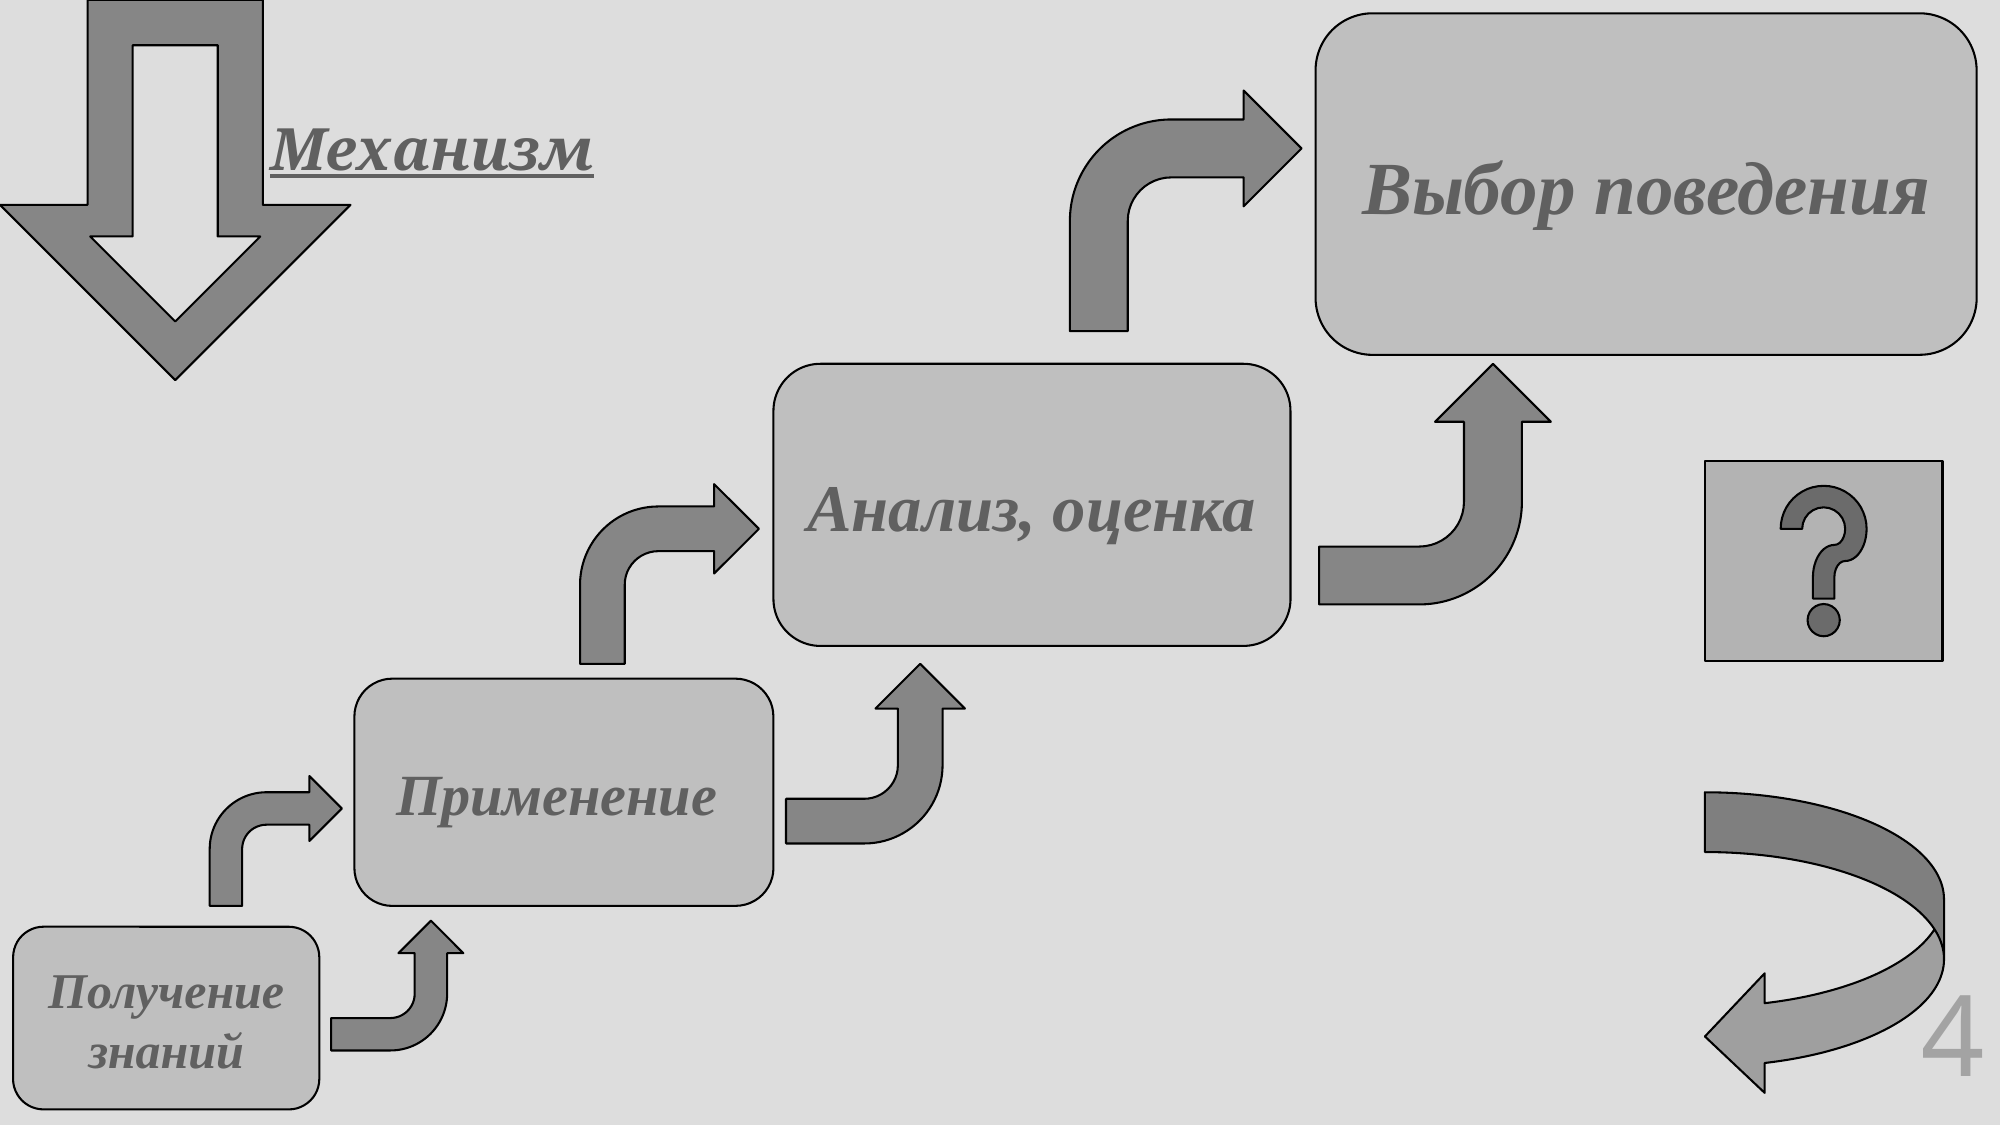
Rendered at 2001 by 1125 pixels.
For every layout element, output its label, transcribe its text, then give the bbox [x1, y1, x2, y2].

slide_number 4 [1520, 895, 2000, 1125]
text_box [0, 0, 352, 381]
text_box Получение знаний [12, 925, 321, 1111]
text_box Механизм [255, 104, 609, 189]
text_box [1703, 791, 1945, 895]
text_box [208, 775, 343, 907]
text_box [1068, 89, 1303, 333]
text_box [784, 663, 966, 845]
text_box Выбор поведения [1314, 12, 1978, 356]
text_box [1704, 460, 1944, 662]
text_box [579, 483, 760, 665]
text_box [89, 44, 262, 323]
text_box [1318, 363, 1552, 606]
text_box Применение [353, 677, 775, 907]
text_box Анализ, оценка [772, 362, 1292, 647]
text_box [330, 919, 465, 1052]
